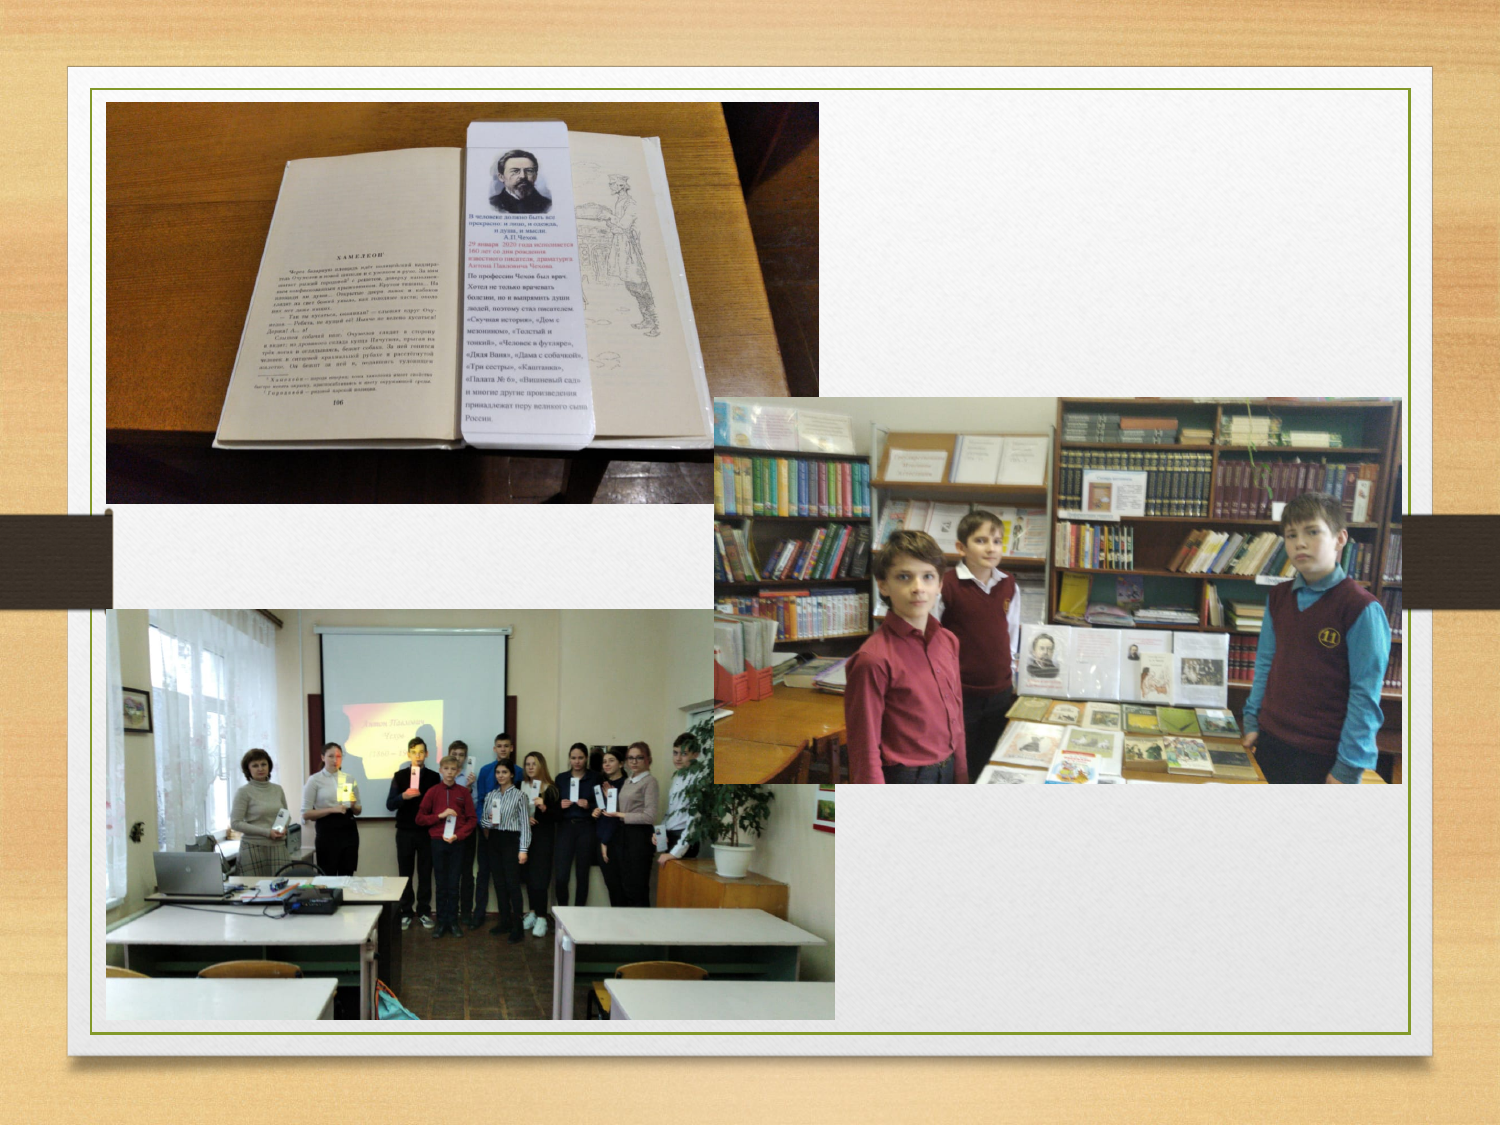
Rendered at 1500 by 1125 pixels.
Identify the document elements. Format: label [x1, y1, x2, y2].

list [105, 102, 819, 504]
picture [0, 0, 1500, 1125]
